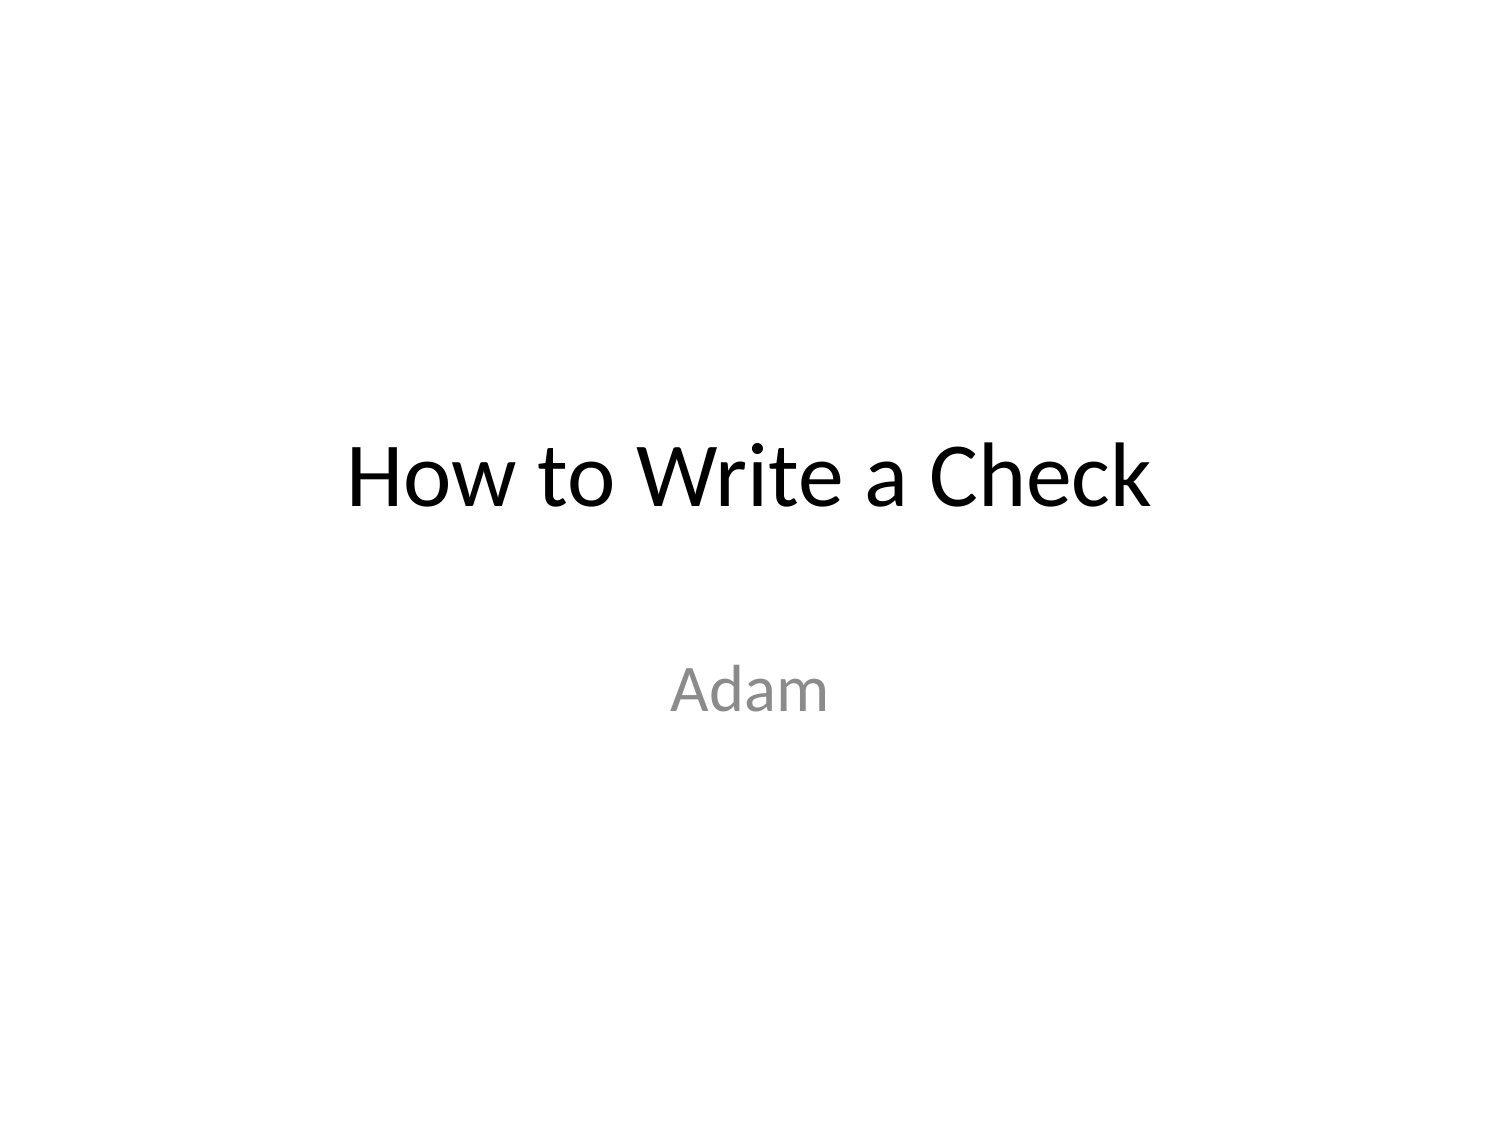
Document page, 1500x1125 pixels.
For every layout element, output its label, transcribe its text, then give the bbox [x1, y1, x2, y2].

subtitle Adam [225, 637, 1275, 925]
title How to Write a Check [112, 349, 1388, 591]
